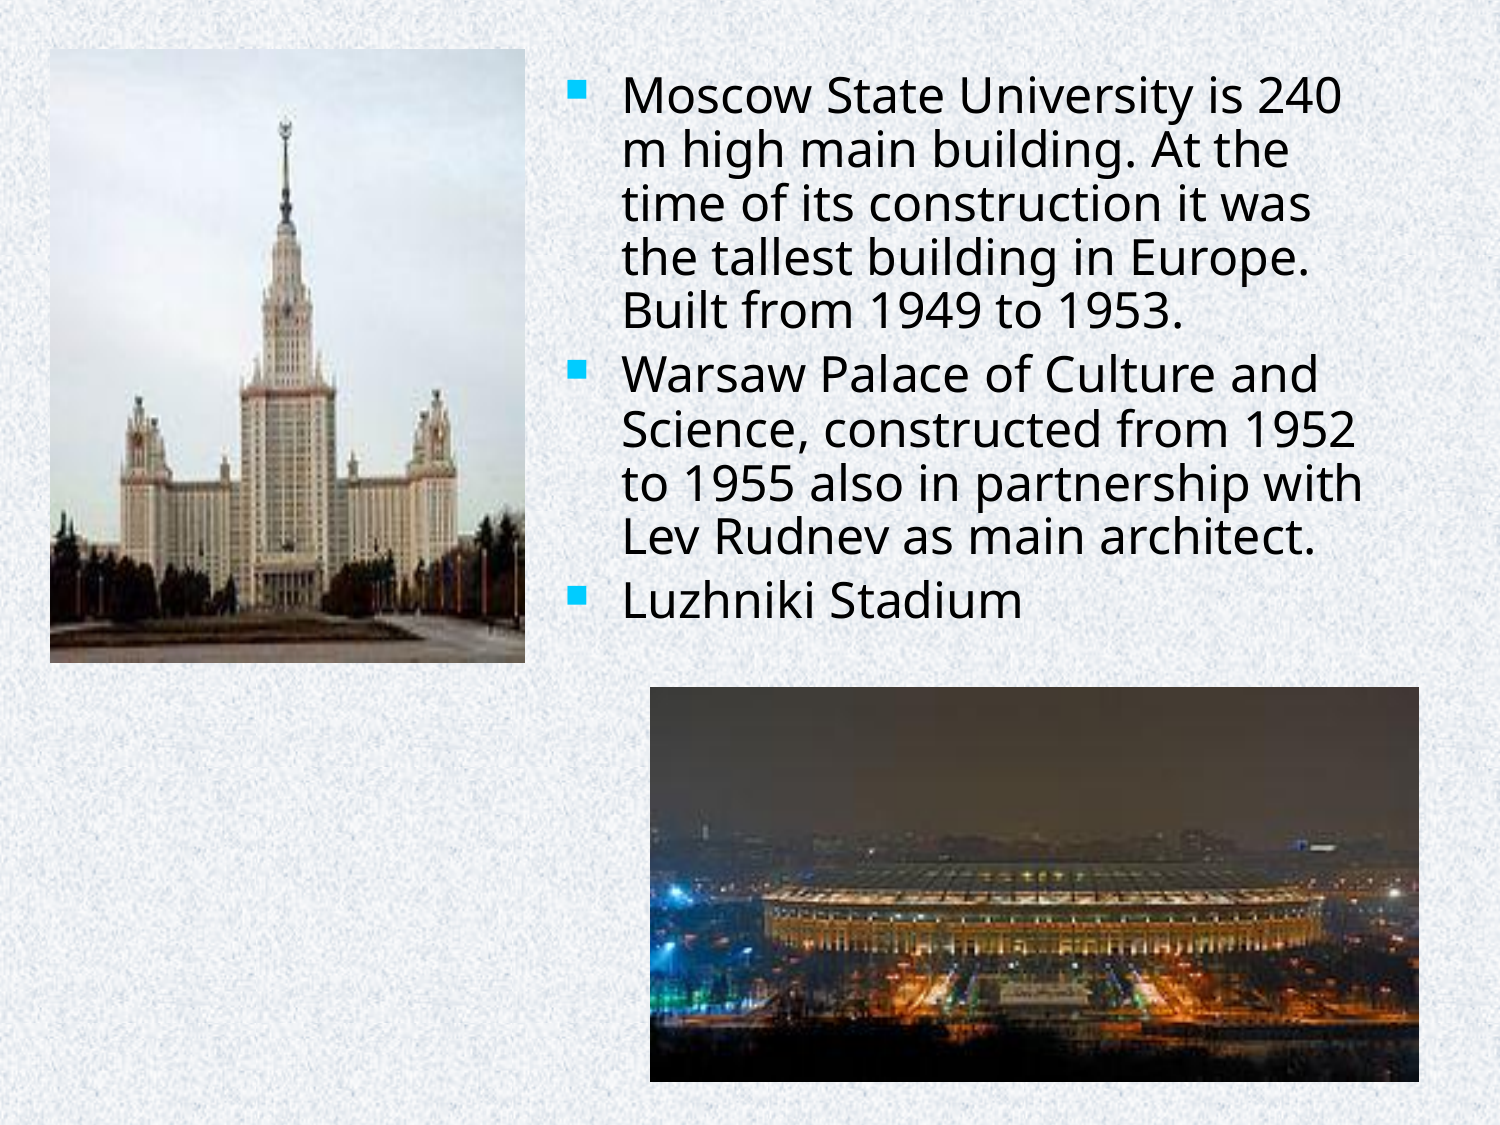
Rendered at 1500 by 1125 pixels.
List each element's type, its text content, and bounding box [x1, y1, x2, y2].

list Moscow State University is 240 m high main building. At the time of its construction it was the tallest building in Europe. Built from 1949 to 1953. Warsaw Palace of Culture and Science, constructed from 1952 to 1955 also in partnership with Lev Rudnev as main architect. Luzhniki Stadium [549, 62, 1413, 738]
picture [49, 49, 526, 663]
picture [649, 687, 1419, 1083]
